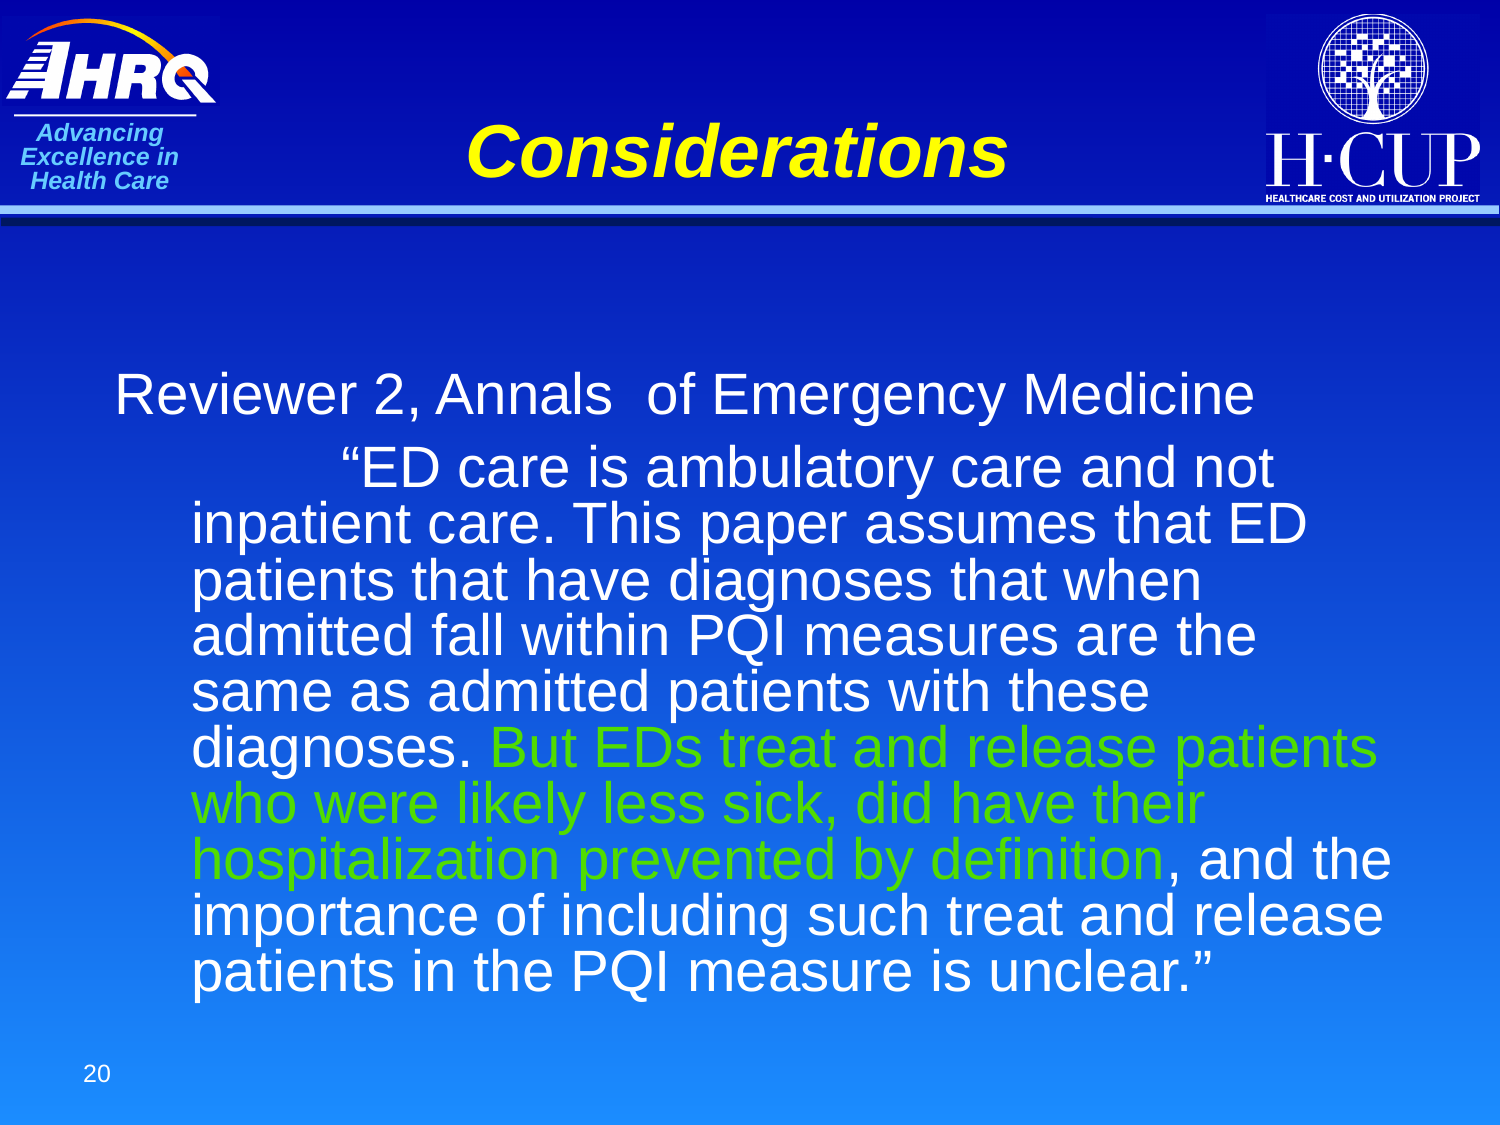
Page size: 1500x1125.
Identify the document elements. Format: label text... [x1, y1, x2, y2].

picture [1266, 14, 1480, 202]
title Considerations [238, 74, 1238, 202]
list Reviewer 2, Annals of Emergency Medicine “ED care is ambulatory care and not inpatient care. This paper assumes that ED patients that have diagnoses that when admitted fall within PQI measures are the same as admitted patients with these diagnoses. But EDs treat and release patients who were likely less sick, did have their hospitalization prevented by definition, and the importance of including such treat and release patients in the PQI measure is unclear.” [99, 274, 1412, 1026]
picture [2, 16, 220, 106]
slide_number 20 [49, 1049, 145, 1088]
